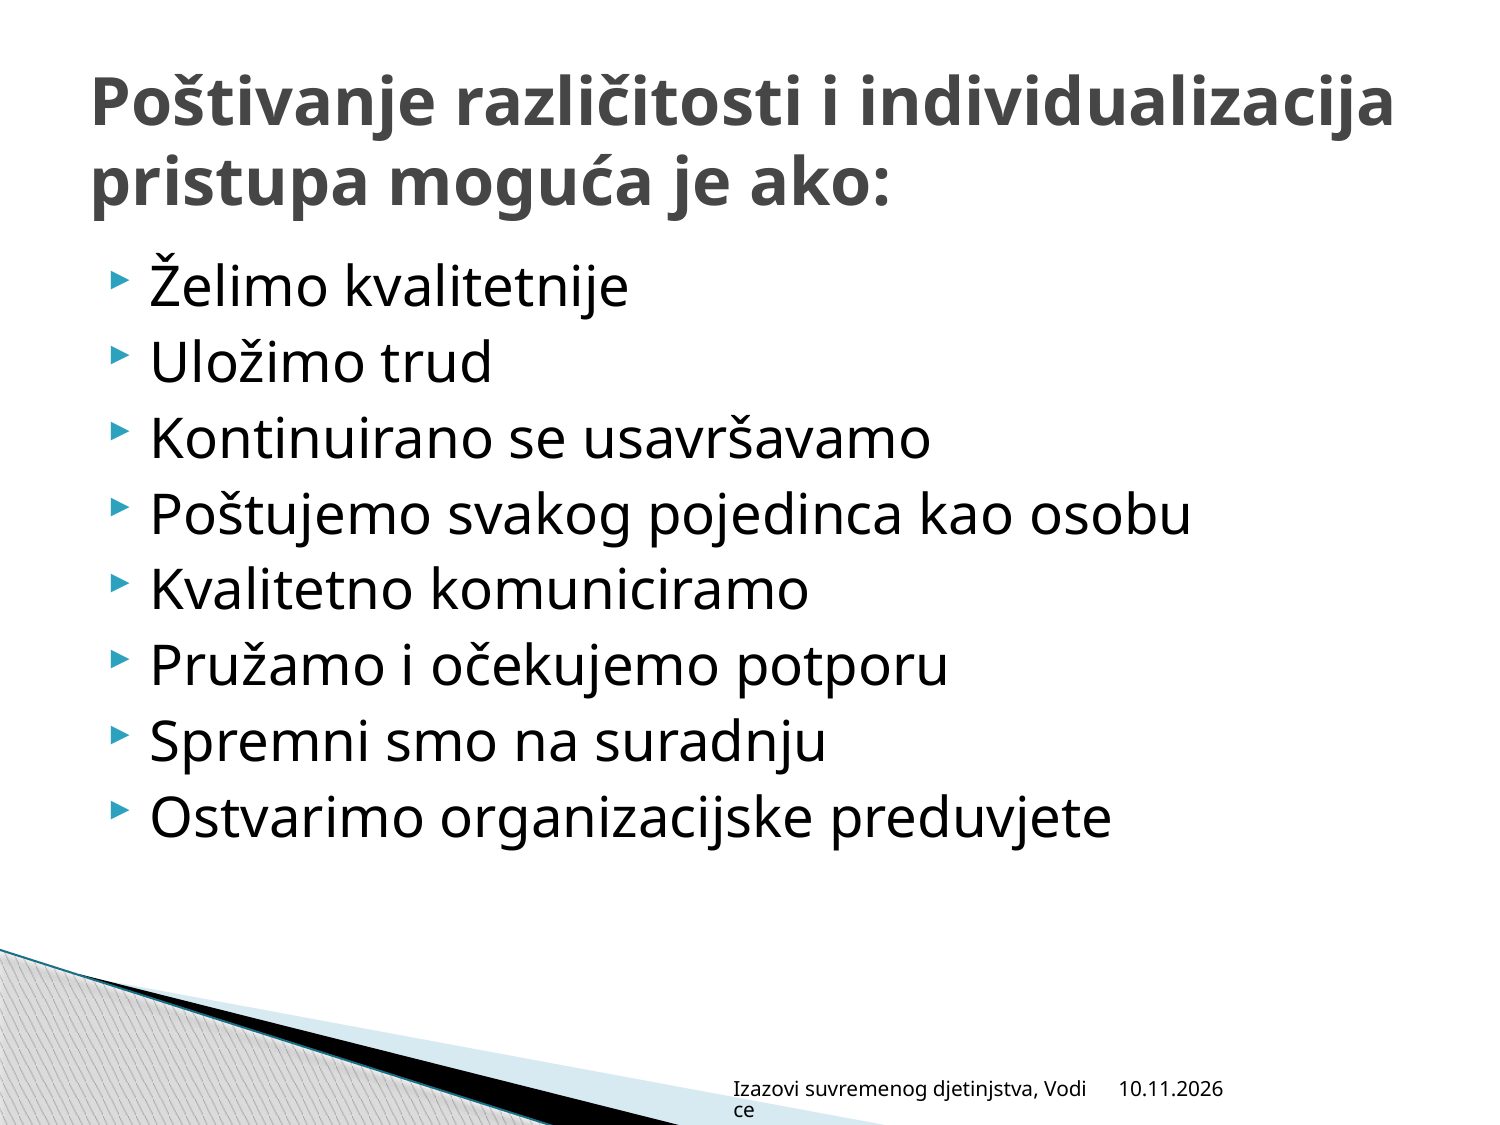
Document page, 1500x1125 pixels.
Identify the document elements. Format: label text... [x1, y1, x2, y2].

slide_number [1105, 1051, 1419, 1112]
title Poštivanje različitosti i individualizacija pristupa moguća je ako: [75, 45, 1425, 233]
list Želimo kvalitetnije Uložimo trud Kontinuirano se usavršavamo Poštujemo svakog pojedinca kao osobu Kvalitetno komuniciramo Pružamo i očekujemo potporu Spremni smo na suradnju Ostvarimo organizacijske preduvjete [75, 243, 1425, 986]
footer Izazovi suvremenog djetinjstva, Vodice [718, 1051, 1105, 1112]
